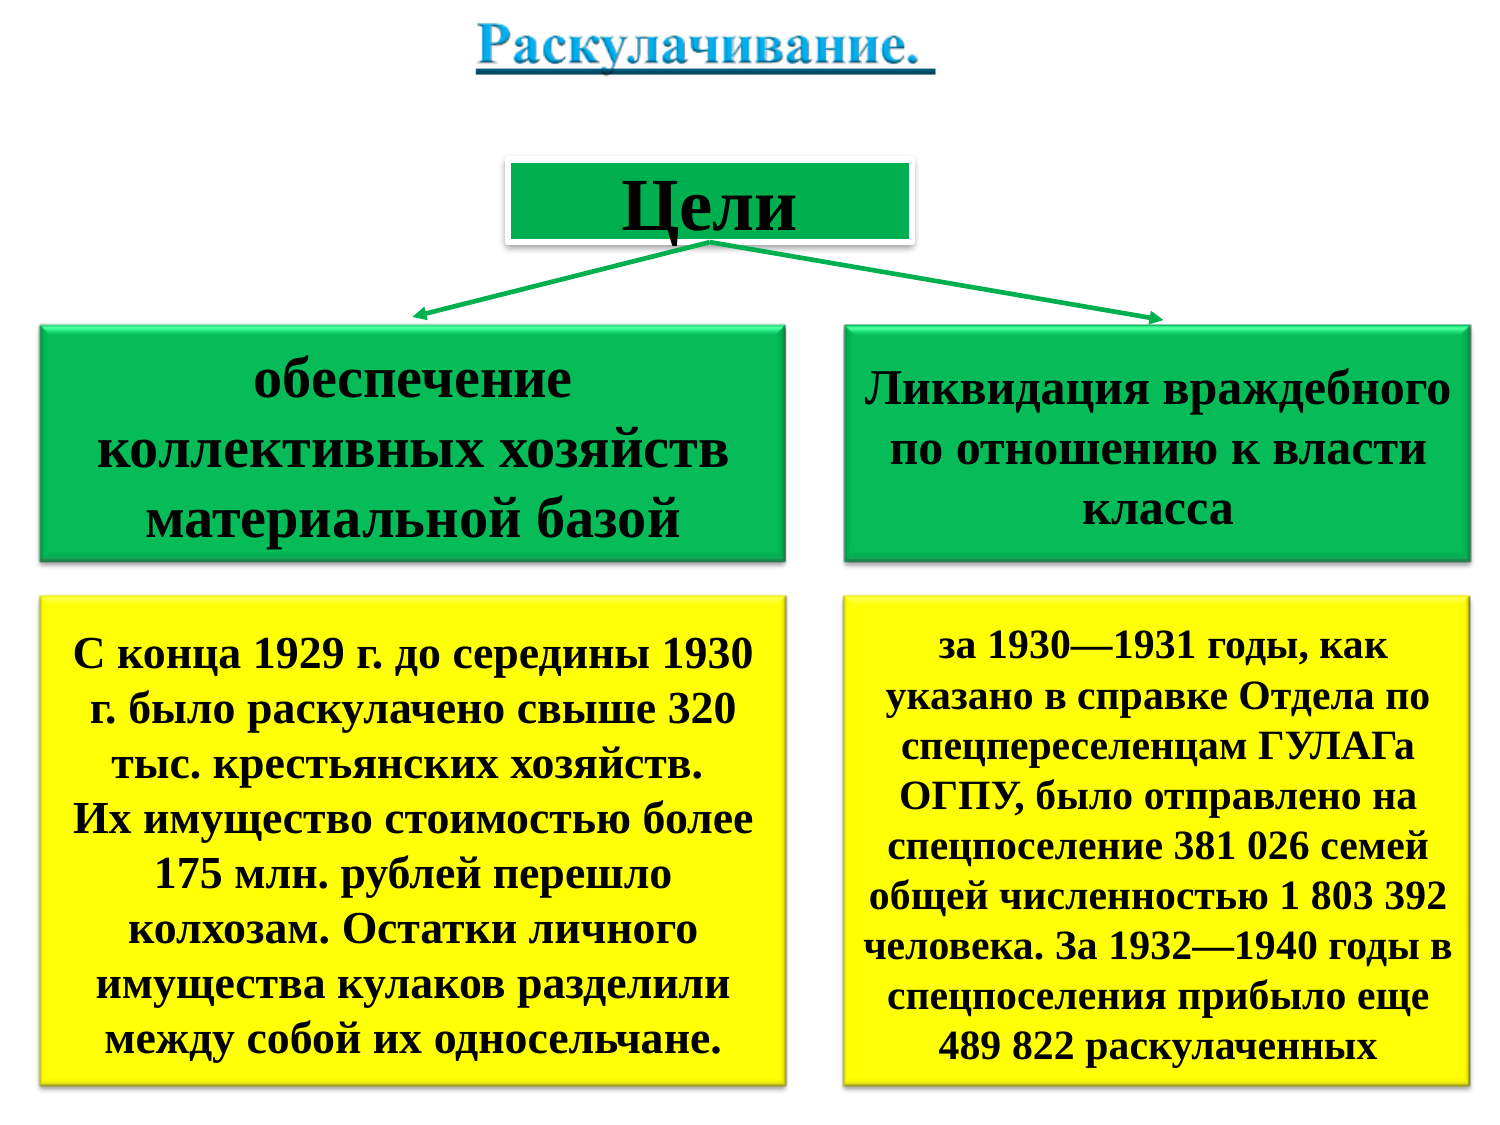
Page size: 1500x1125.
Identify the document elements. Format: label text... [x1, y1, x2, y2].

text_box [30, 591, 802, 1100]
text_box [829, 591, 1495, 1100]
picture [440, 0, 973, 87]
text_box Цели [505, 156, 915, 243]
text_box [824, 319, 1500, 576]
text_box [412, 245, 707, 318]
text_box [709, 244, 1164, 321]
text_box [30, 316, 795, 576]
